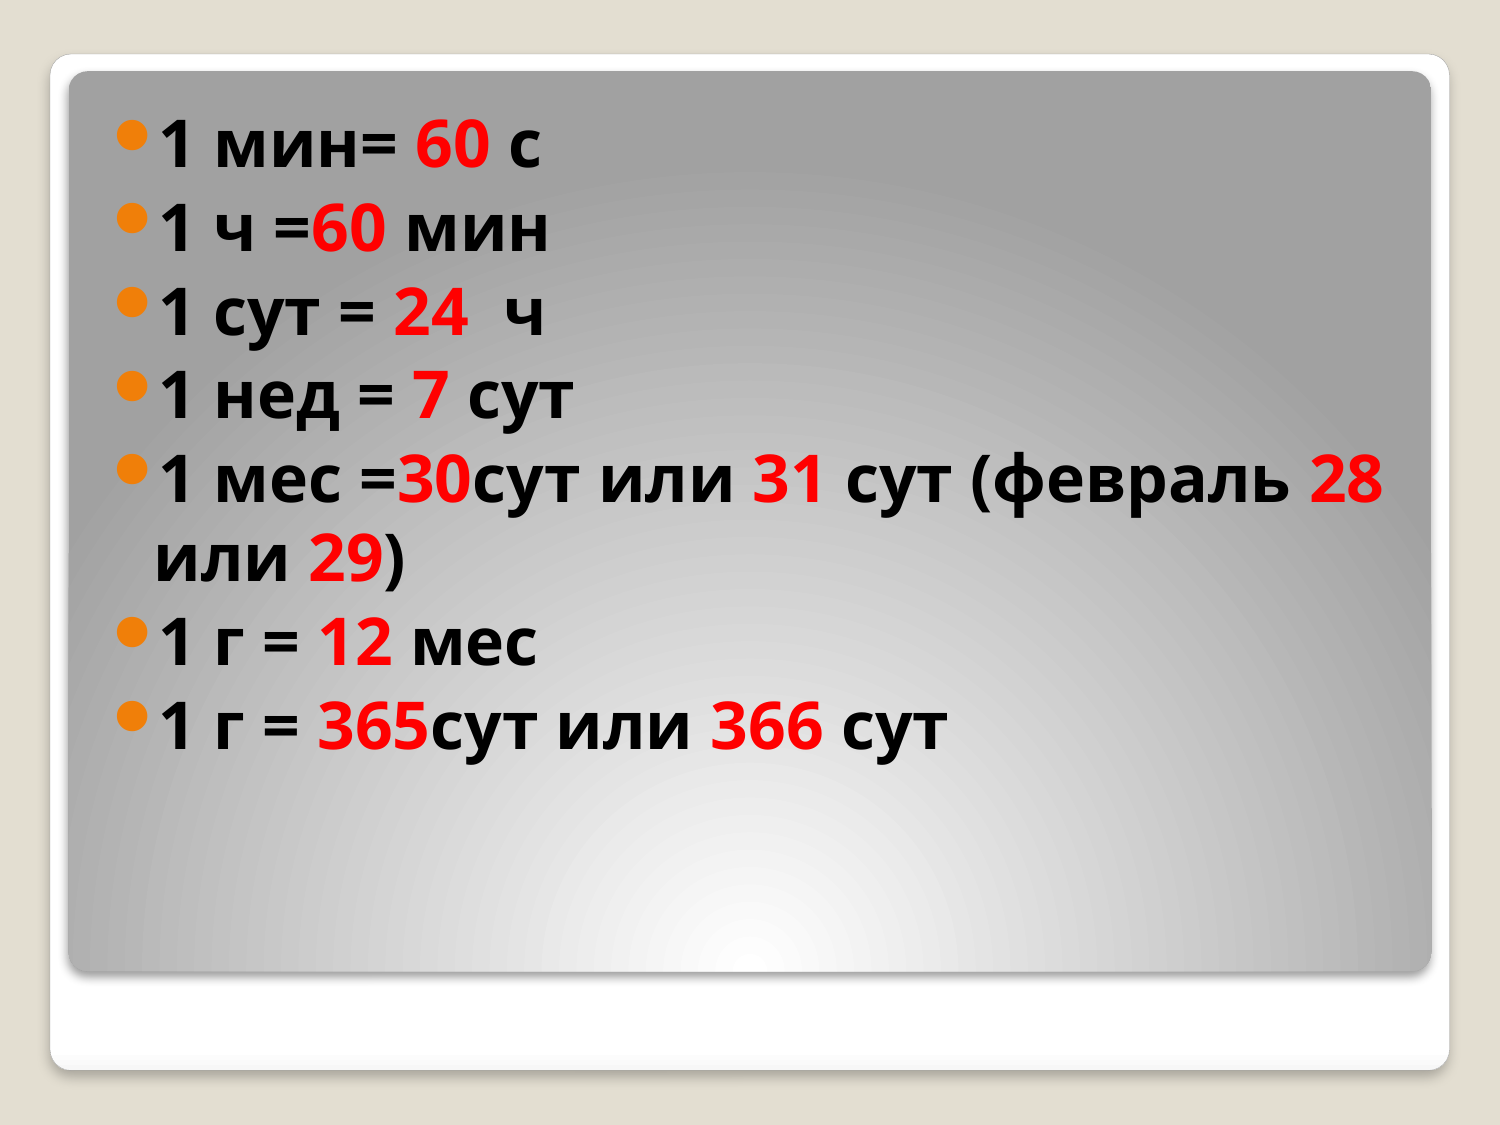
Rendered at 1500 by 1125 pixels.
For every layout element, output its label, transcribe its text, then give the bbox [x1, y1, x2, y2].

list 1 мин= 60 с 1 ч =60 мин 1 сут = 24 ч 1 нед = 7 сут 1 мес =30сут или 31 сут (февраль 28 или 29) 1 г = 12 мес 1 г = 365сут или 366 сут [82, 86, 1425, 774]
